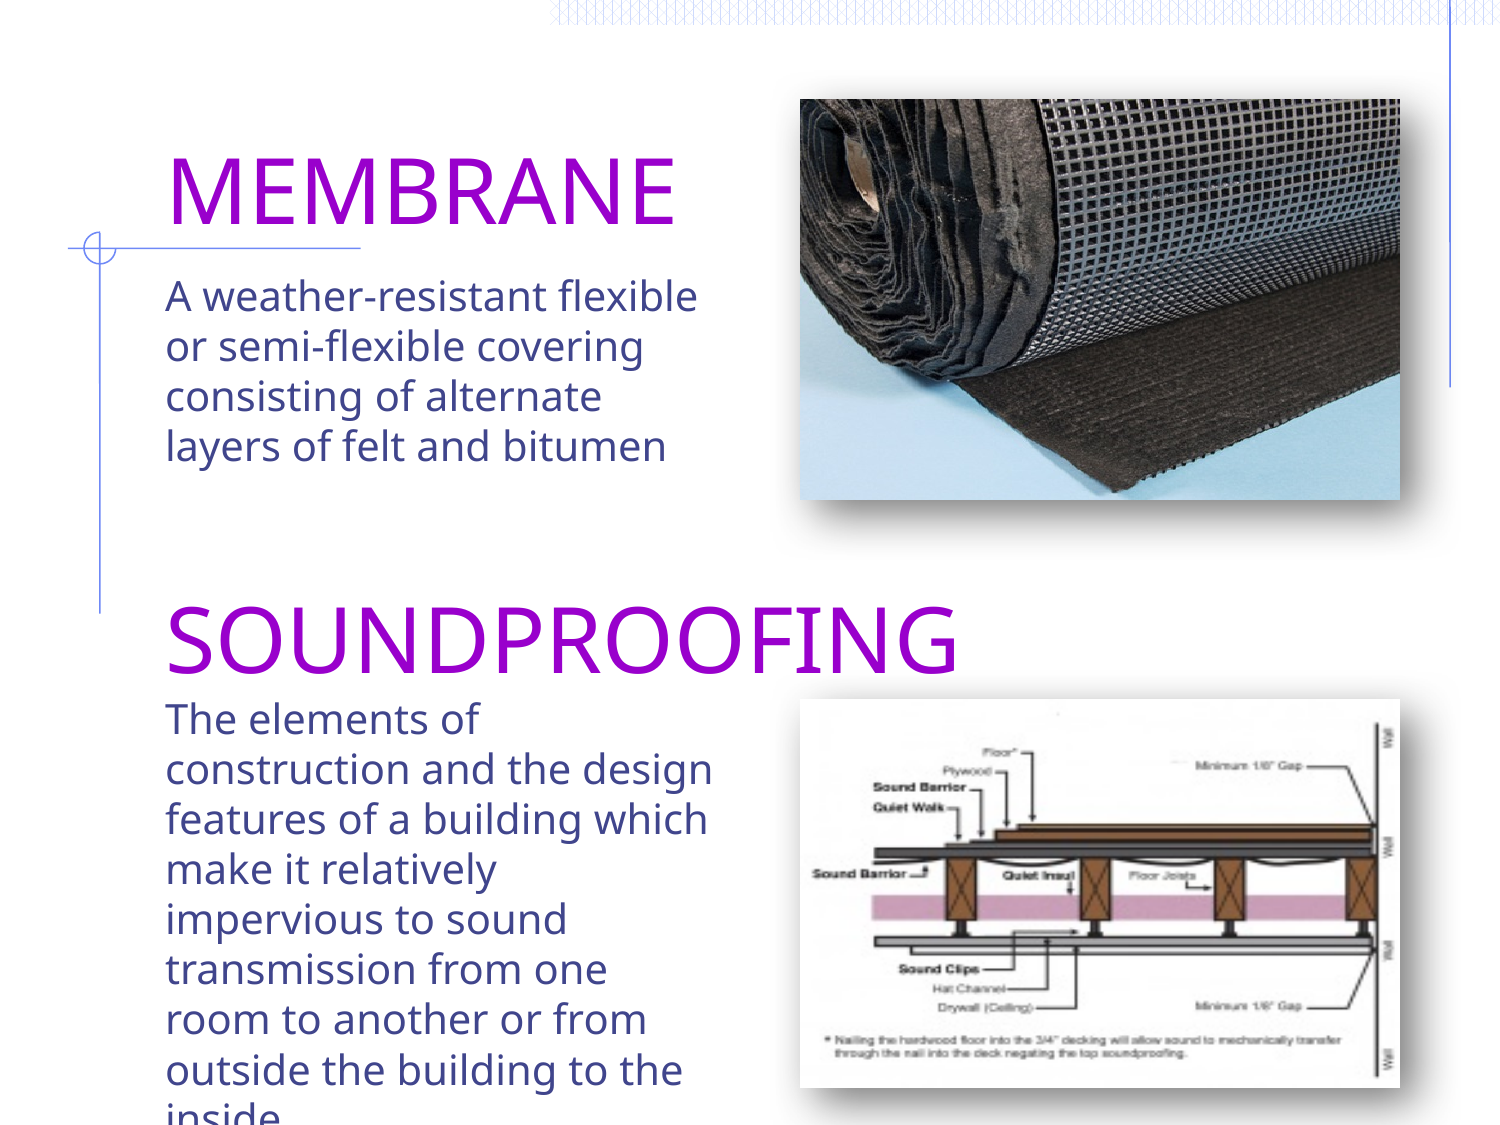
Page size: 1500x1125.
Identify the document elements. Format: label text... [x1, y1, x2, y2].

picture [799, 699, 1401, 1088]
list MEMBRANE [150, 99, 795, 250]
list SOUNDPROOFING [150, 549, 1000, 699]
list A weather-resistant flexible or semi-flexible covering consisting of alternate layers of felt and bitumen [150, 262, 738, 549]
picture [799, 99, 1401, 501]
list The elements of construction and the design features of a building which make it relatively impervious to sound transmission from one room to another or from outside the building to the inside [150, 685, 738, 986]
